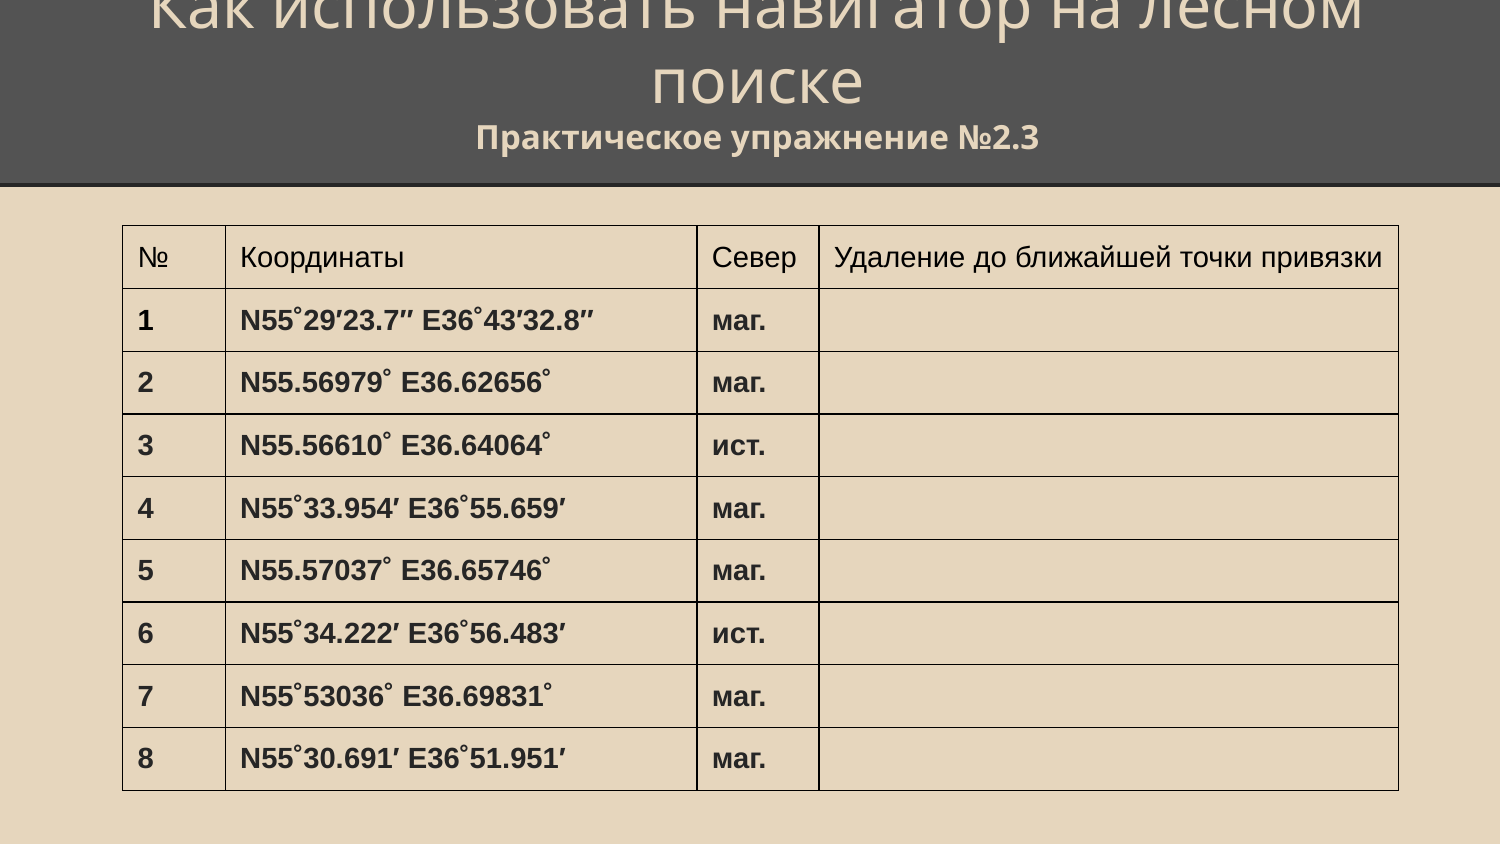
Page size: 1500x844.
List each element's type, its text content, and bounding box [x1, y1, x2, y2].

table_cell [820, 540, 1398, 601]
table_cell 7 [123, 665, 225, 727]
title Как использовать навигатор на лесном поиске Практическое упражнение №2.3 [24, 10, 1492, 172]
table_cell 5 [123, 540, 225, 601]
table_cell N55.56610˚ E36.64064˚ [226, 415, 696, 476]
table_header Координаты [226, 226, 696, 288]
table_header Север [698, 226, 818, 288]
table_cell 4 [123, 477, 225, 539]
table_header Удаление до ближайшей точки привязки [820, 226, 1398, 288]
table_cell N55˚53036˚ E36.69831˚ [226, 665, 696, 727]
table_cell N55.56979˚ E36.62656˚ [226, 352, 696, 413]
table_cell [820, 289, 1398, 351]
table_cell маг. [698, 289, 818, 351]
table_cell N55˚30.691′ E36˚51.951′ [226, 728, 696, 790]
table_cell N55˚34.222′ E36˚56.483′ [226, 603, 696, 664]
table_cell [820, 665, 1398, 727]
table_cell [820, 728, 1398, 790]
table_cell 3 [123, 415, 225, 476]
table_cell [820, 603, 1398, 664]
table_cell [820, 415, 1398, 476]
table_cell 2 [123, 352, 225, 413]
table_cell маг. [698, 665, 818, 727]
table_header № [123, 226, 225, 288]
table_cell N55˚29′23.7″ E36˚43′32.8″ [226, 289, 696, 351]
table_cell N55.57037˚ E36.65746˚ [226, 540, 696, 601]
table_cell маг. [698, 352, 818, 413]
table_cell N55˚33.954′ E36˚55.659′ [226, 477, 696, 539]
table_cell 8 [123, 728, 225, 790]
table_cell [820, 352, 1398, 413]
table_cell ист. [698, 415, 818, 476]
table_cell [820, 477, 1398, 539]
table_cell маг. [698, 540, 818, 601]
table_cell 6 [123, 603, 225, 664]
table_cell маг. [698, 728, 818, 790]
table_cell 1 [123, 289, 225, 351]
table_cell маг. [698, 477, 818, 539]
table_cell ист. [698, 603, 818, 664]
